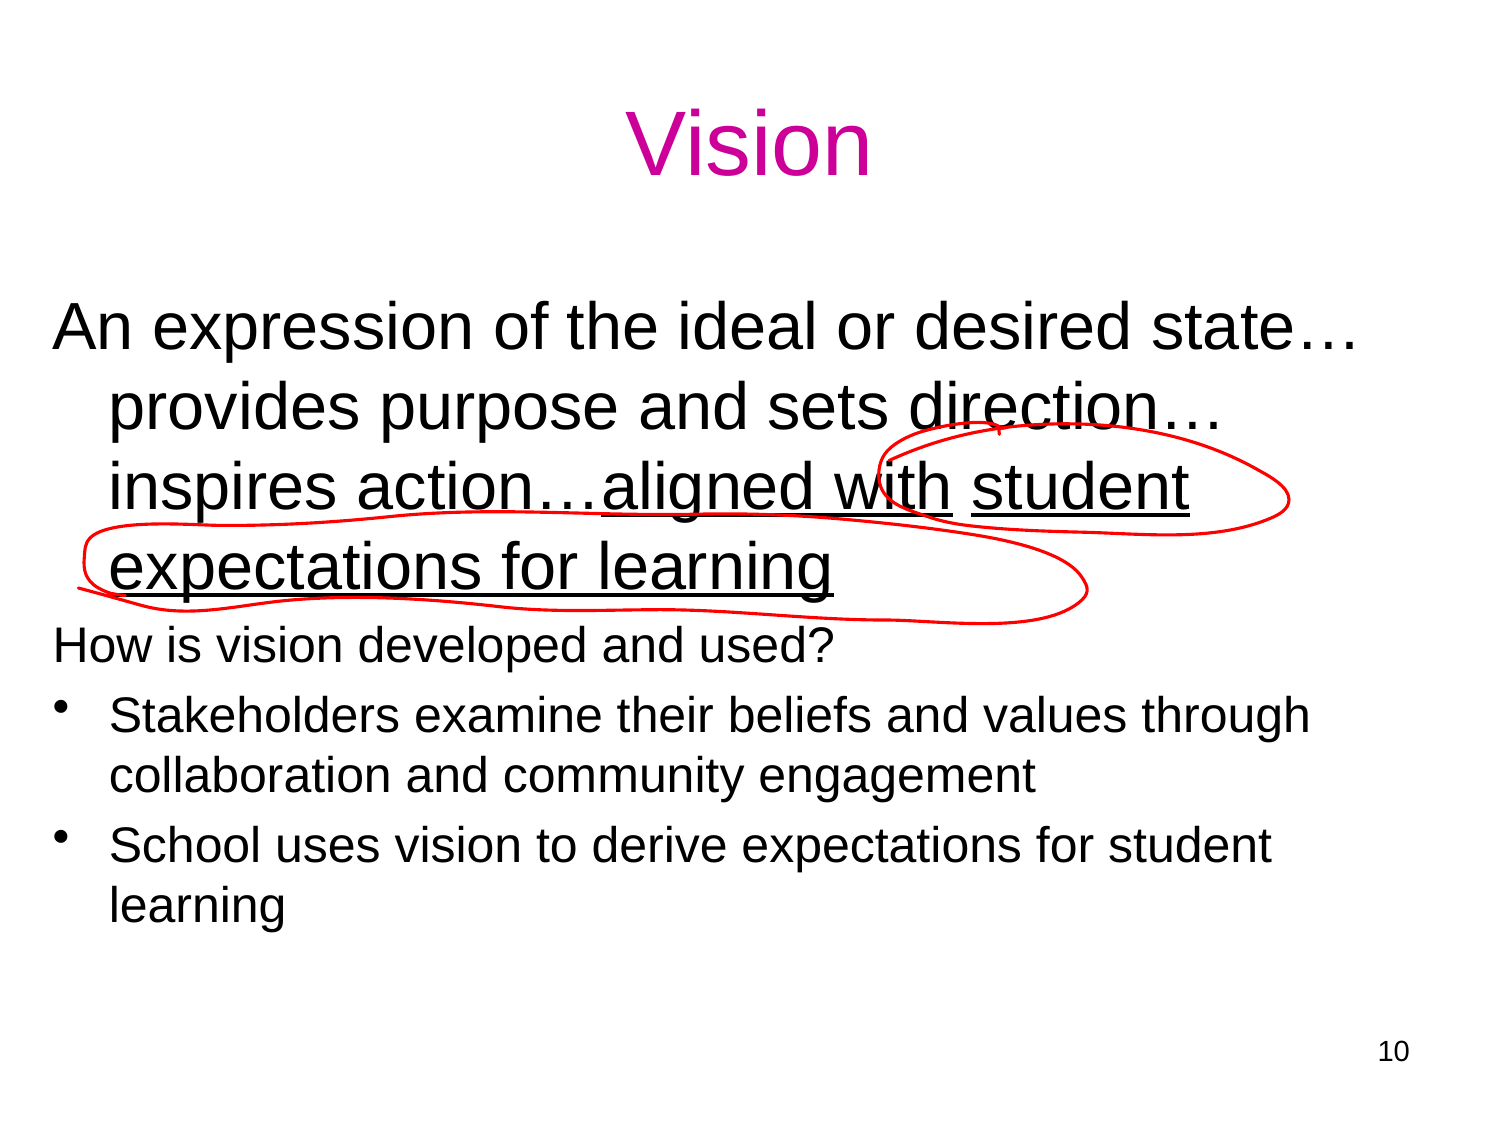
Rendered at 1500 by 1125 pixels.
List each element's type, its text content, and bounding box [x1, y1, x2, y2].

title Vision [74, 44, 1426, 233]
list An expression of the ideal or desired state…provides purpose and sets direction…inspires action…aligned with student expectations for learning How is vision developed and used? Stakeholders examine their beliefs and values through collaboration and community engagement School uses vision to derive expectations for student learning [37, 274, 1426, 1018]
slide_number 10 [1074, 1024, 1426, 1103]
